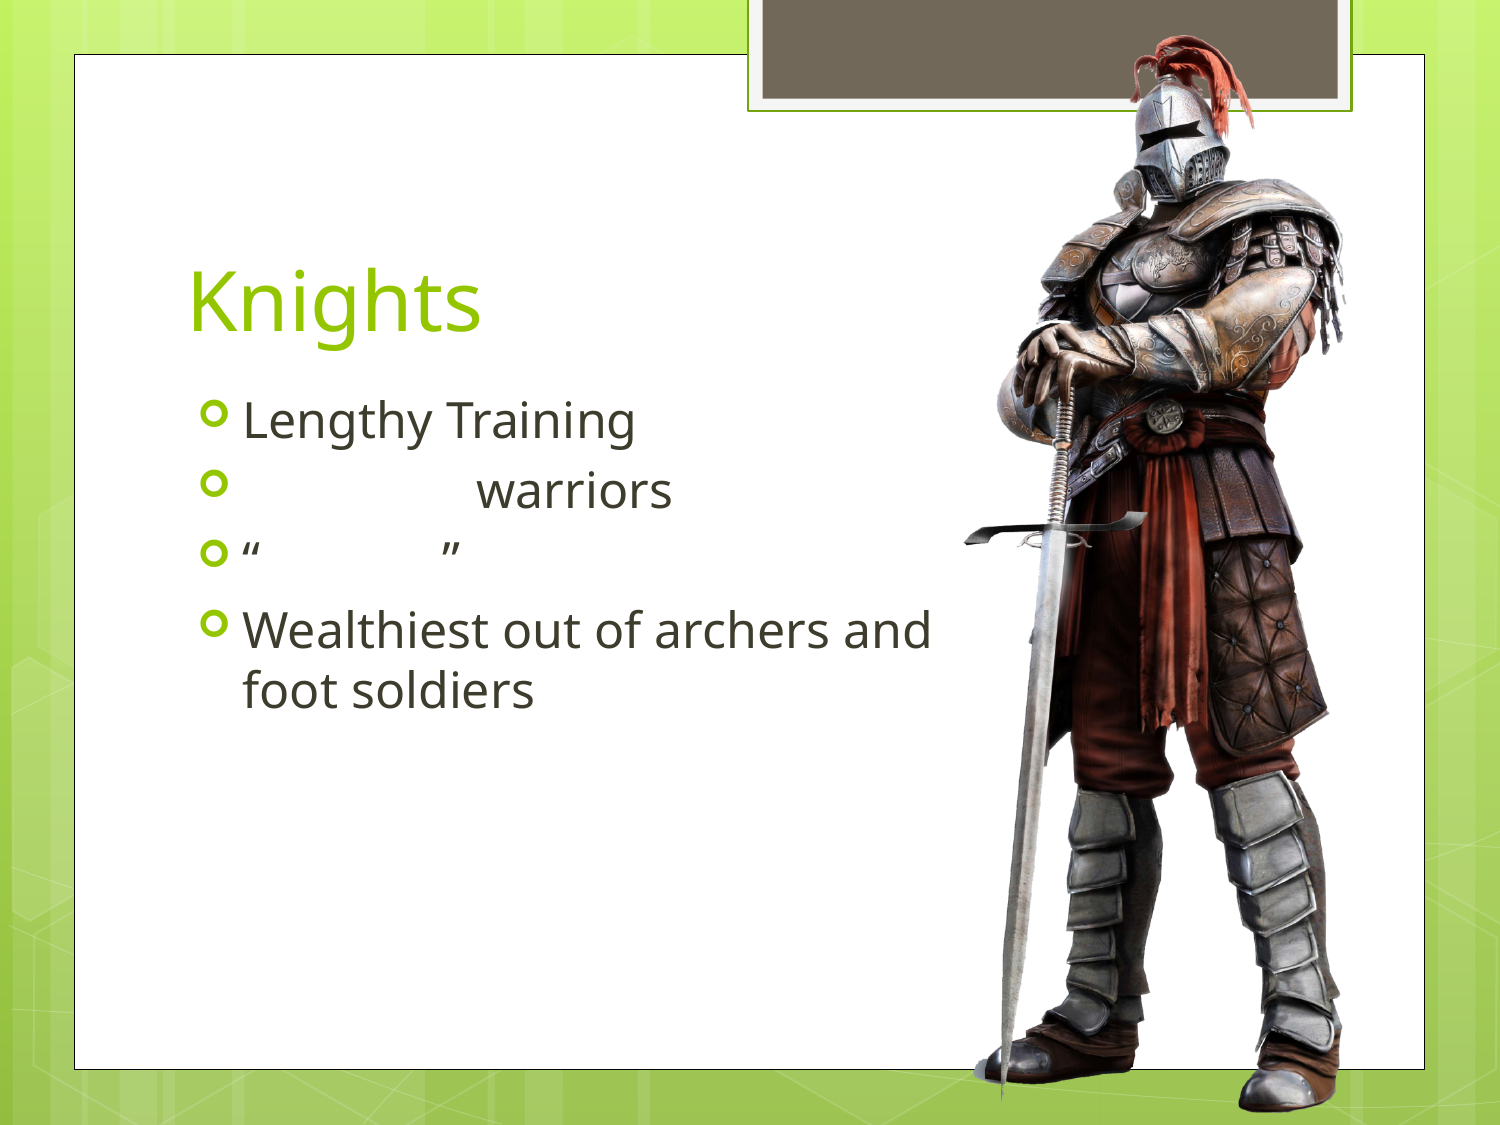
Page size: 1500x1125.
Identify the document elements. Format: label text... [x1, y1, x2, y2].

picture [949, 24, 1355, 1125]
title Knights [171, 168, 943, 357]
list Lengthy Training warriors “ ” Wealthiest out of archers and foot soldiers [171, 381, 943, 957]
